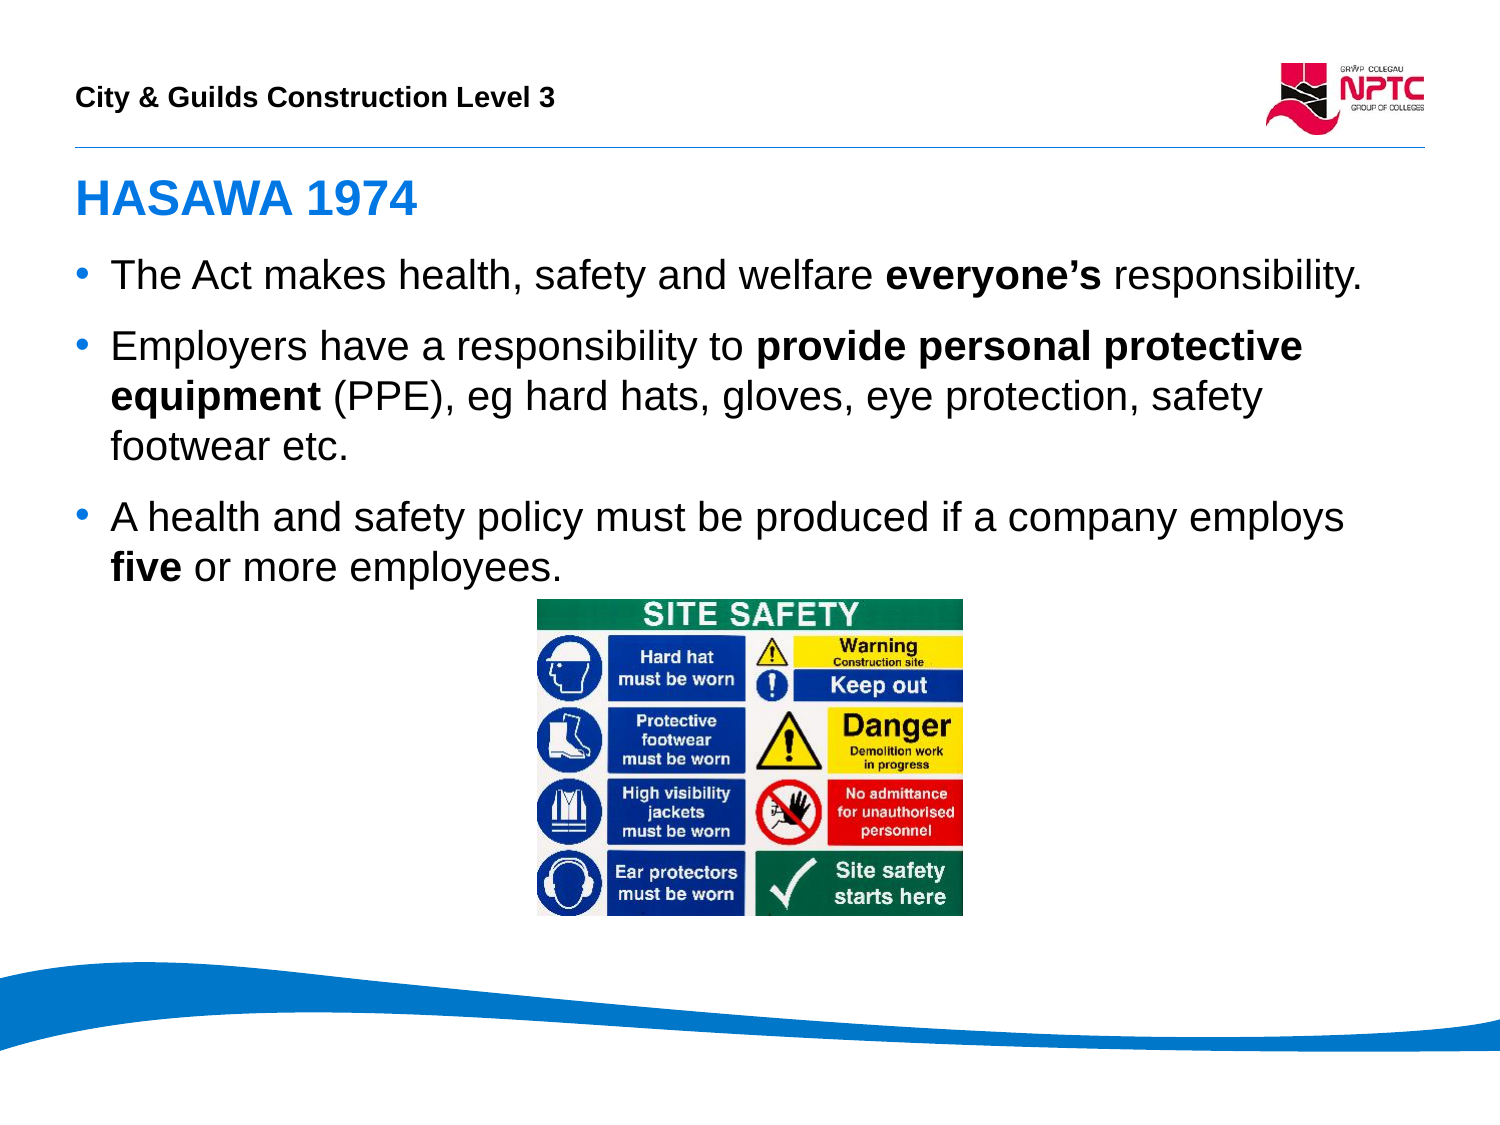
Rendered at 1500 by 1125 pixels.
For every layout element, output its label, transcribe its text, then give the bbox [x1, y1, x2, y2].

list The Act makes health, safety and welfare everyone’s responsibility. Employers have a responsibility to provide personal protective equipment (PPE), eg hard hats, gloves, eye protection, safety footwear etc. A health and safety policy must be produced if a company employs five or more employees. [74, 247, 1426, 946]
picture [537, 599, 963, 916]
picture [1266, 63, 1424, 135]
title HASAWA 1974 [74, 165, 1426, 229]
